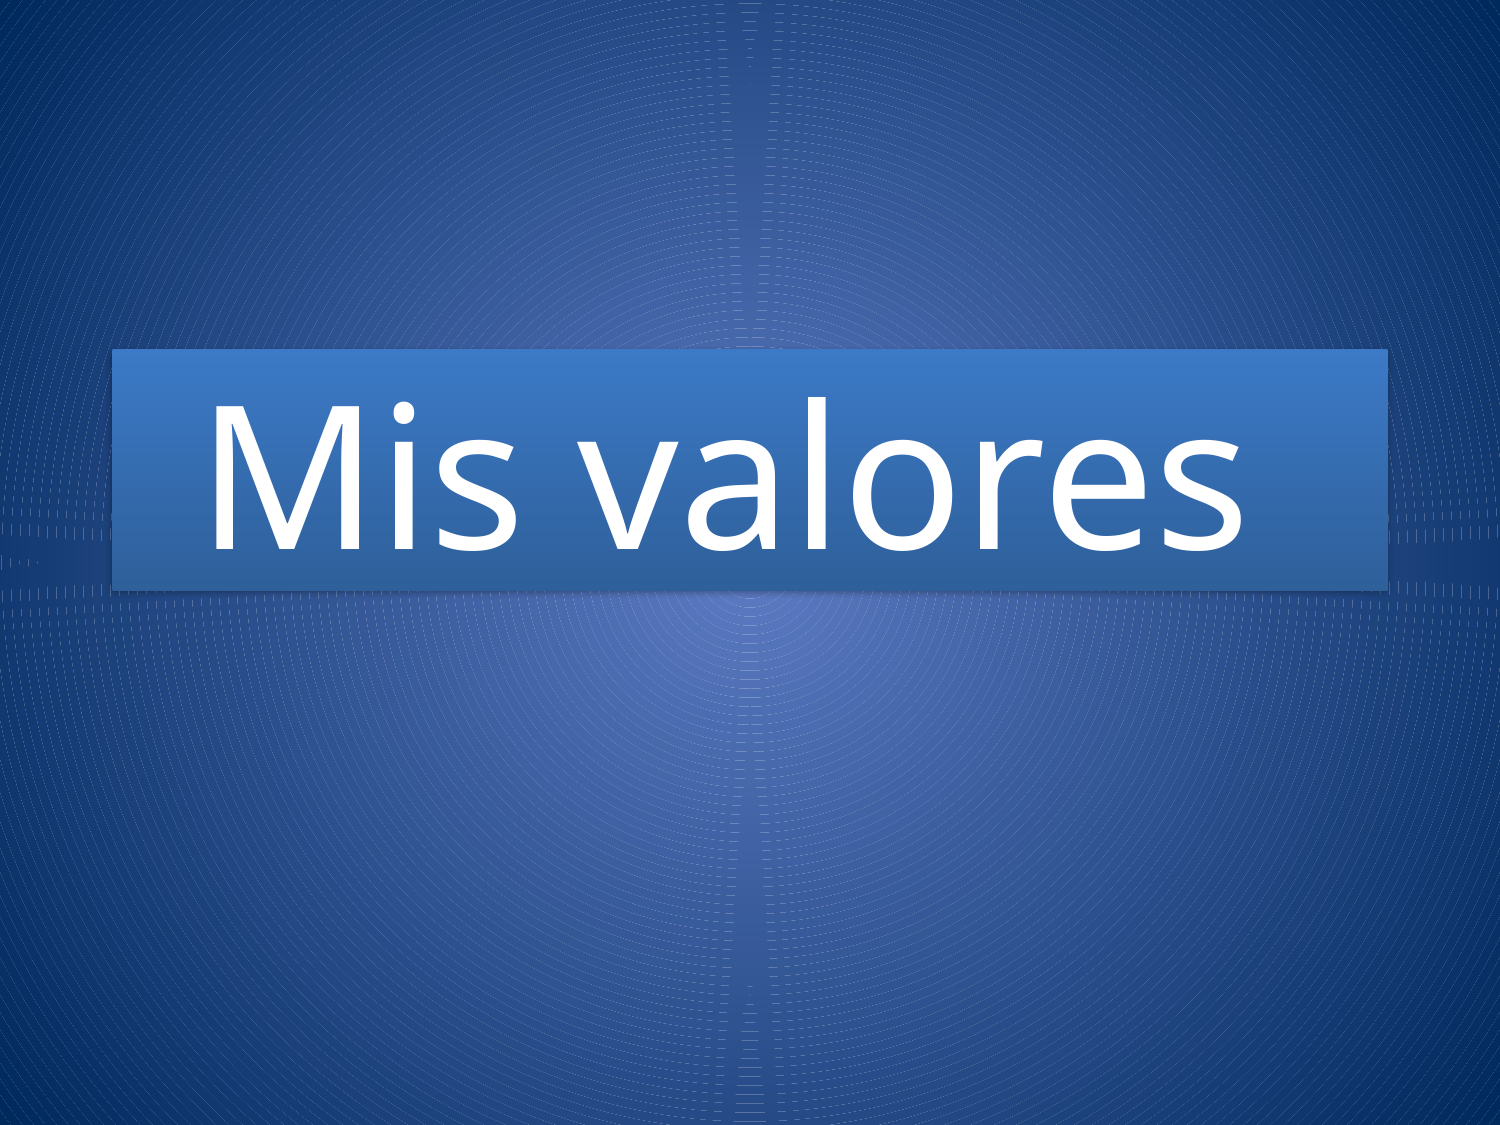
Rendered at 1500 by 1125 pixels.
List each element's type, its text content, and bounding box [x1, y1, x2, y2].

title Mis valores [112, 349, 1388, 591]
